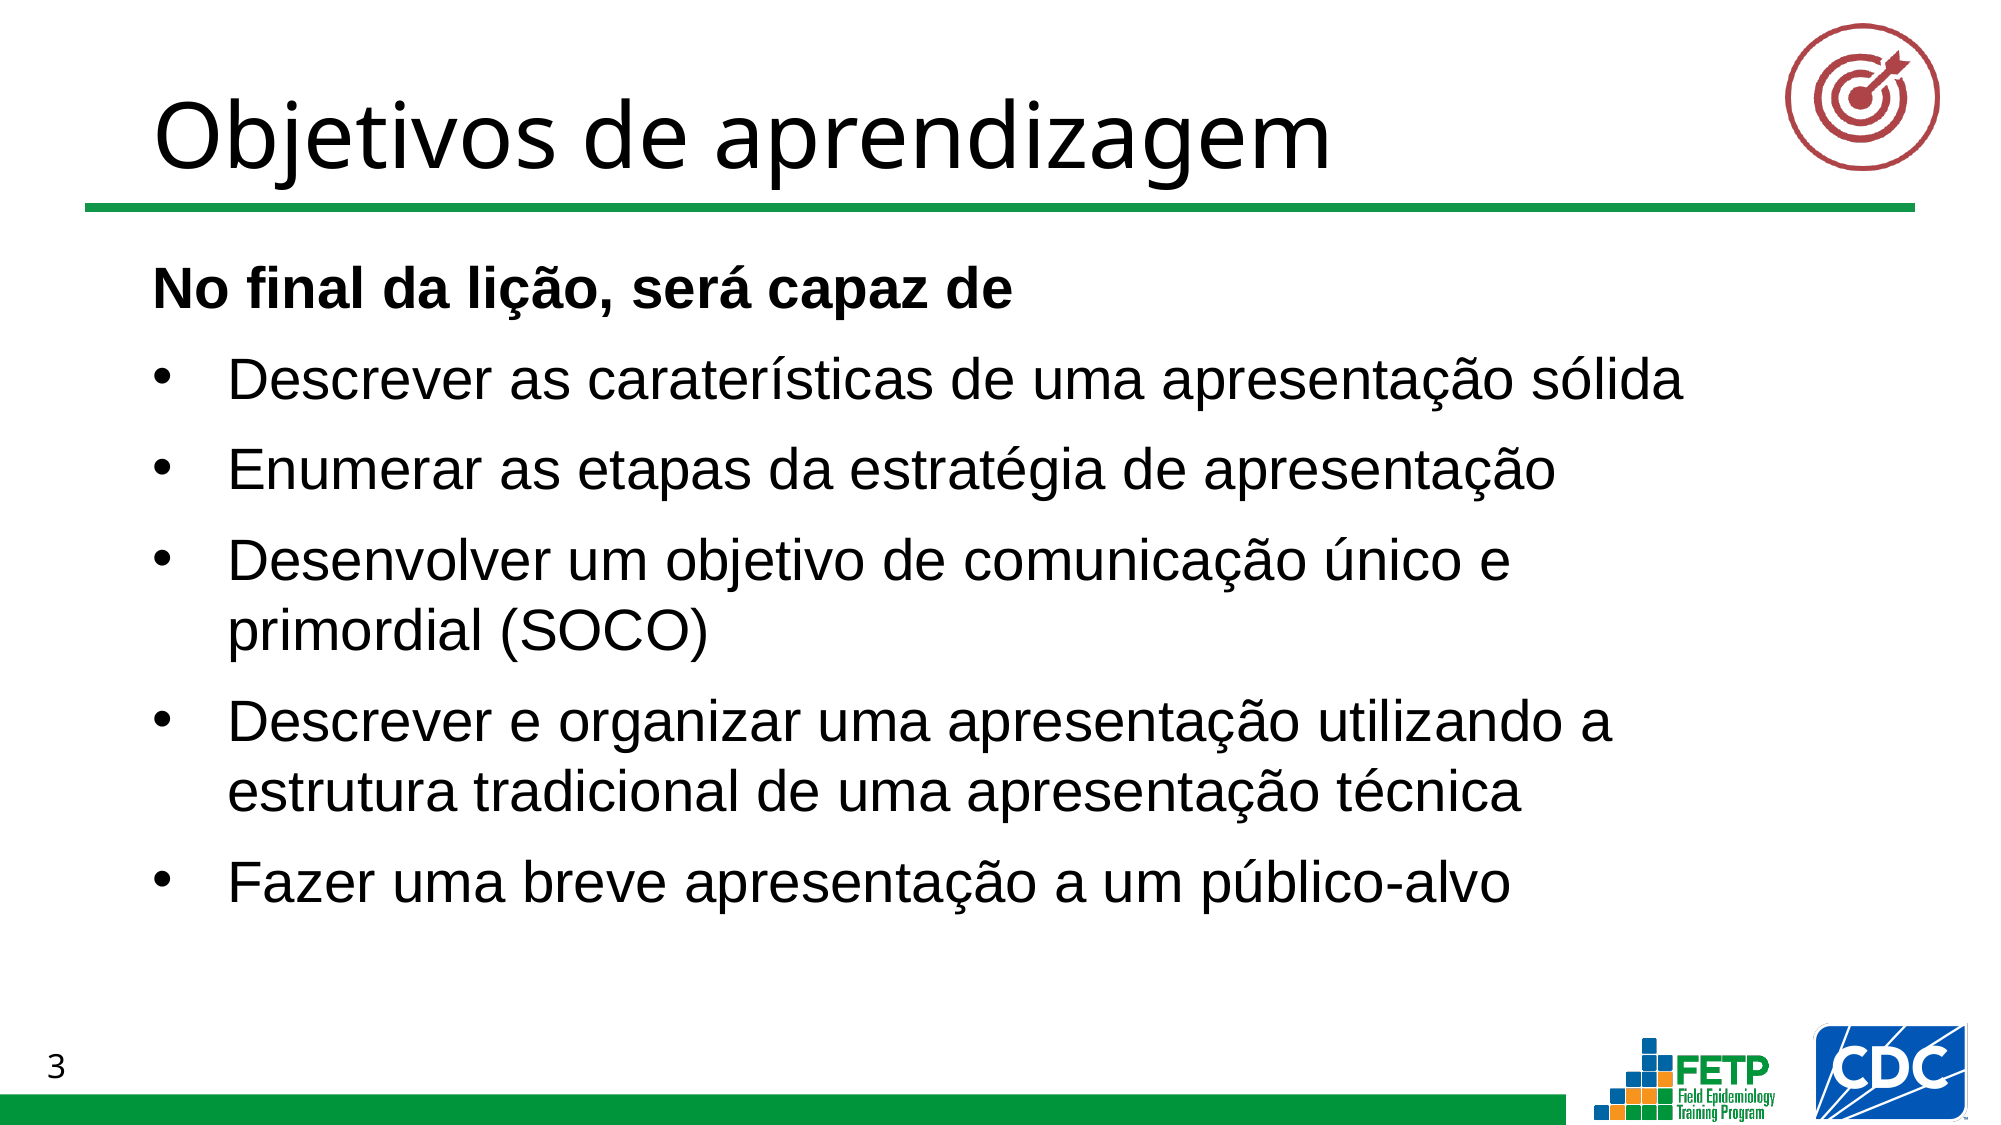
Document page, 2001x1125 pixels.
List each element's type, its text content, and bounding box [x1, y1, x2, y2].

picture [1813, 1023, 1968, 1122]
picture [1785, 23, 1940, 171]
picture [1594, 1038, 1775, 1122]
list No final da lição, será capaz de Descrever as caraterísticas de uma apresentação sólida Enumerar as etapas da estratégia de apresentação Desenvolver um objetivo de comunicação único e primordial (SOCO) Descrever e organizar uma apresentação utilizando a estrutura tradicional de uma apresentação técnica Fazer uma breve apresentação a um público-alvo [137, 242, 1863, 1004]
